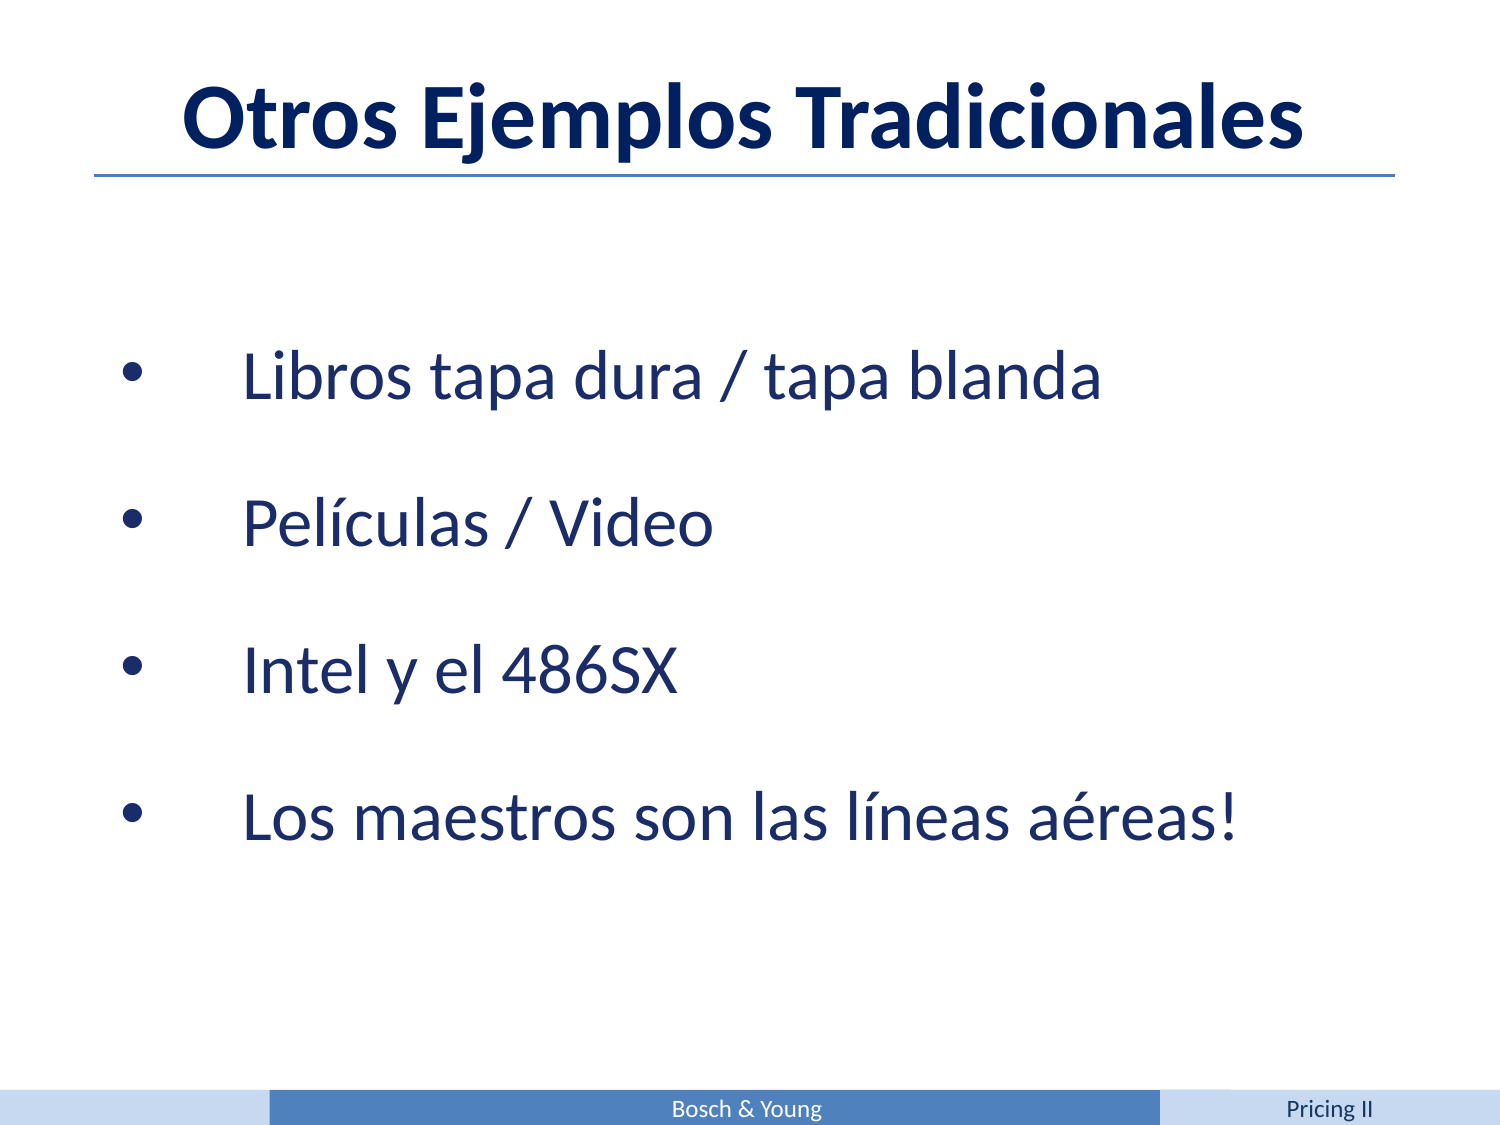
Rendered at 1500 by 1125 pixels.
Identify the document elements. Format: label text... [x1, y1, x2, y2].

text_box Otros Ejemplos Tradicionales [58, 46, 1430, 175]
text_box Libros tapa dura / tapa blanda Películas / Video Intel y el 486SX Los maestros son las líneas aéreas! [105, 304, 1383, 862]
text_box Bosch & Young [272, 1088, 1158, 1125]
text_box Pricing II [1158, 1088, 1500, 1125]
text_box [0, 1088, 272, 1125]
